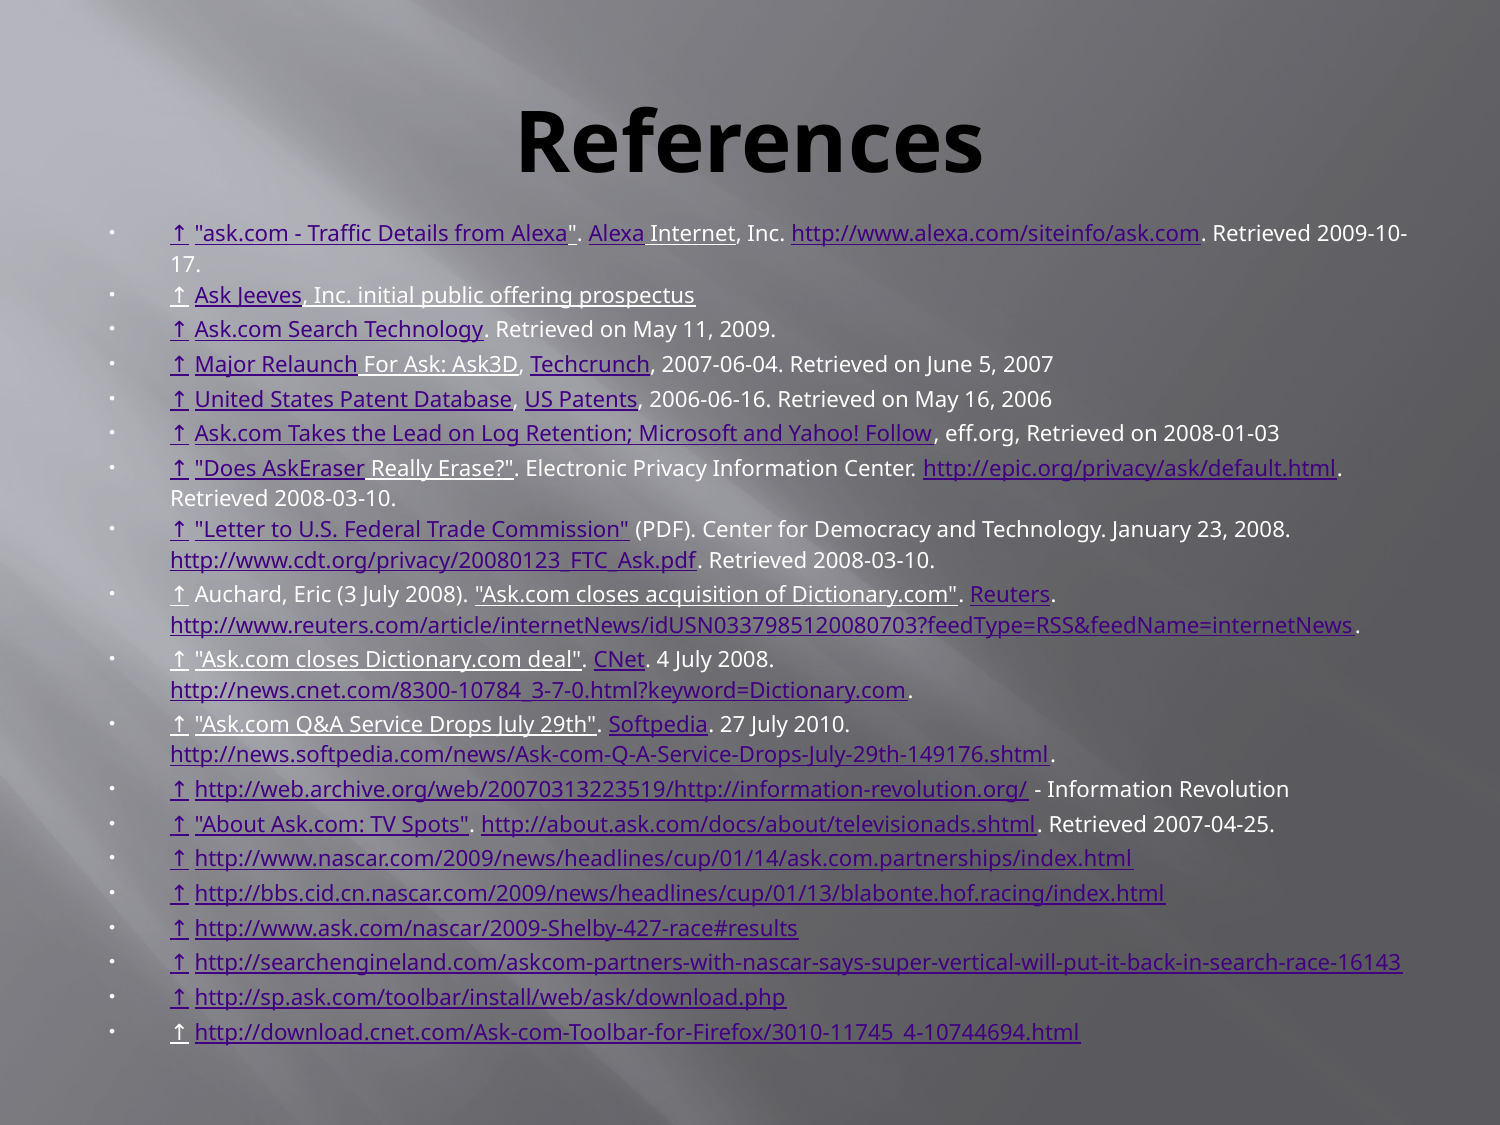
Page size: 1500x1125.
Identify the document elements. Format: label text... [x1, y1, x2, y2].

title References [75, 45, 1425, 187]
list ↑ "ask.com - Traffic Details from Alexa". Alexa Internet, Inc. http://www.alexa.com/siteinfo/ask.com. Retrieved 2009-10-17. ↑ Ask Jeeves, Inc. initial public offering prospectus ↑ Ask.com Search Technology. Retrieved on May 11, 2009. ↑ Major Relaunch For Ask: Ask3D, Techcrunch, 2007-06-04. Retrieved on June 5, 2007 ↑ United States Patent Database, US Patents, 2006-06-16. Retrieved on May 16, 2006 ↑ Ask.com Takes the Lead on Log Retention; Microsoft and Yahoo! Follow, eff.org, Retrieved on 2008-01-03 ↑ "Does AskEraser Really Erase?". Electronic Privacy Information Center. http://epic.org/privacy/ask/default.html. Retrieved 2008-03-10. ↑ "Letter to U.S. Federal Trade Commission" (PDF). Center for Democracy and Technology. January 23, 2008. http://www.cdt.org/privacy/20080123_FTC_Ask.pdf. Retrieved 2008-03-10. ↑ Auchard, Eric (3 July 2008). "Ask.com closes acquisition of Dictionary.com". Reuters. http://www.reuters.com/article/internetNews/idUSN0337985120080703?feedType=RSS&feedName=internetNews. ↑ "Ask.com closes Dictionary.com deal". CNet. 4 July 2008. http://news.cnet.com/8300-10784_3-7-0.html?keyword=Dictionary.com. ↑ "Ask.com Q&A Service Drops July 29th". Softpedia. 27 July 2010. http://news.softpedia.com/news/Ask-com-Q-A-Service-Drops-July-29th-149176.shtml. ↑ http://web.archive.org/web/20070313223519/http://information-revolution.org/ - Information Revolution ↑ "About Ask.com: TV Spots". http://about.ask.com/docs/about/televisionads.shtml. Retrieved 2007-04-25. ↑ http://www.nascar.com/2009/news/headlines/cup/01/14/ask.com.partnerships/index.html ↑ http://bbs.cid.cn.nascar.com/2009/news/headlines/cup/01/13/blabonte.hof.racing/index.html ↑ http://www.ask.com/nascar/2009-Shelby-427-race#results ↑ http://searchengineland.com/askcom-partners-with-nascar-says-super-vertical-will-put-it-back-in-search-race-16143 ↑ http://sp.ask.com/toolbar/install/web/ask/download.php ↑ http://download.cnet.com/Ask-com-Toolbar-for-Firefox/3010-11745_4-10744694.html [75, 187, 1425, 1088]
